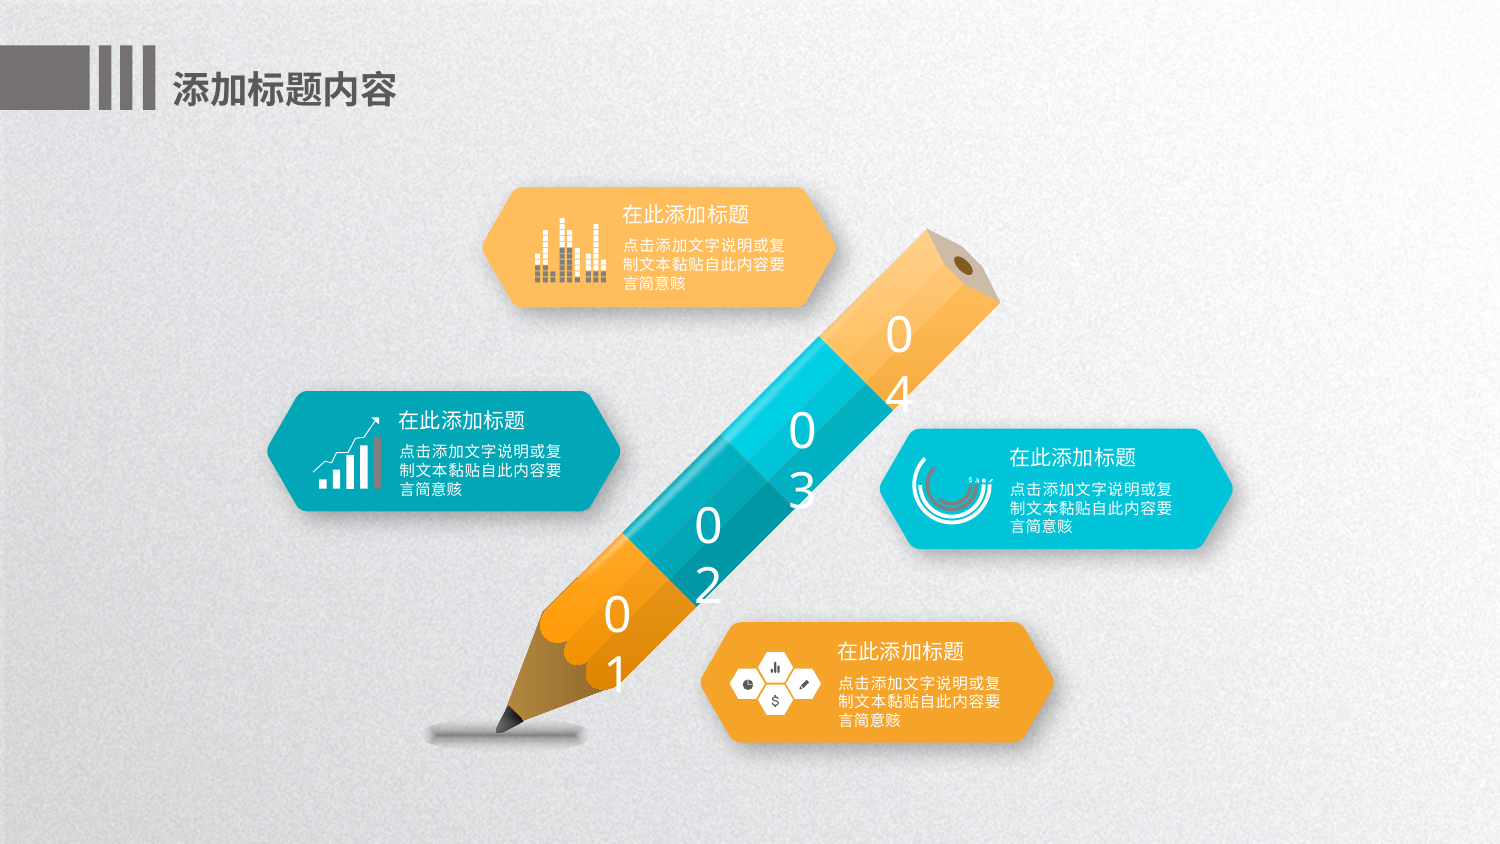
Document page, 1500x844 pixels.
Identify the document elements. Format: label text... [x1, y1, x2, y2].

text_box [98, 44, 112, 111]
text_box [907, 428, 1233, 550]
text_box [535, 218, 607, 283]
text_box 添加标题内容 [157, 45, 469, 119]
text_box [822, 631, 1016, 739]
text_box [142, 44, 156, 111]
text_box 04 [856, 295, 943, 431]
text_box [119, 44, 133, 111]
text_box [312, 417, 382, 489]
text_box [0, 44, 91, 111]
text_box [482, 187, 836, 308]
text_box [912, 457, 993, 525]
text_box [383, 399, 577, 507]
picture [0, 0, 1500, 844]
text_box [994, 437, 1187, 545]
text_box 03 [760, 391, 847, 438]
text_box [267, 391, 615, 512]
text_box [396, 438, 1075, 752]
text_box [607, 193, 801, 301]
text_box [729, 652, 821, 715]
